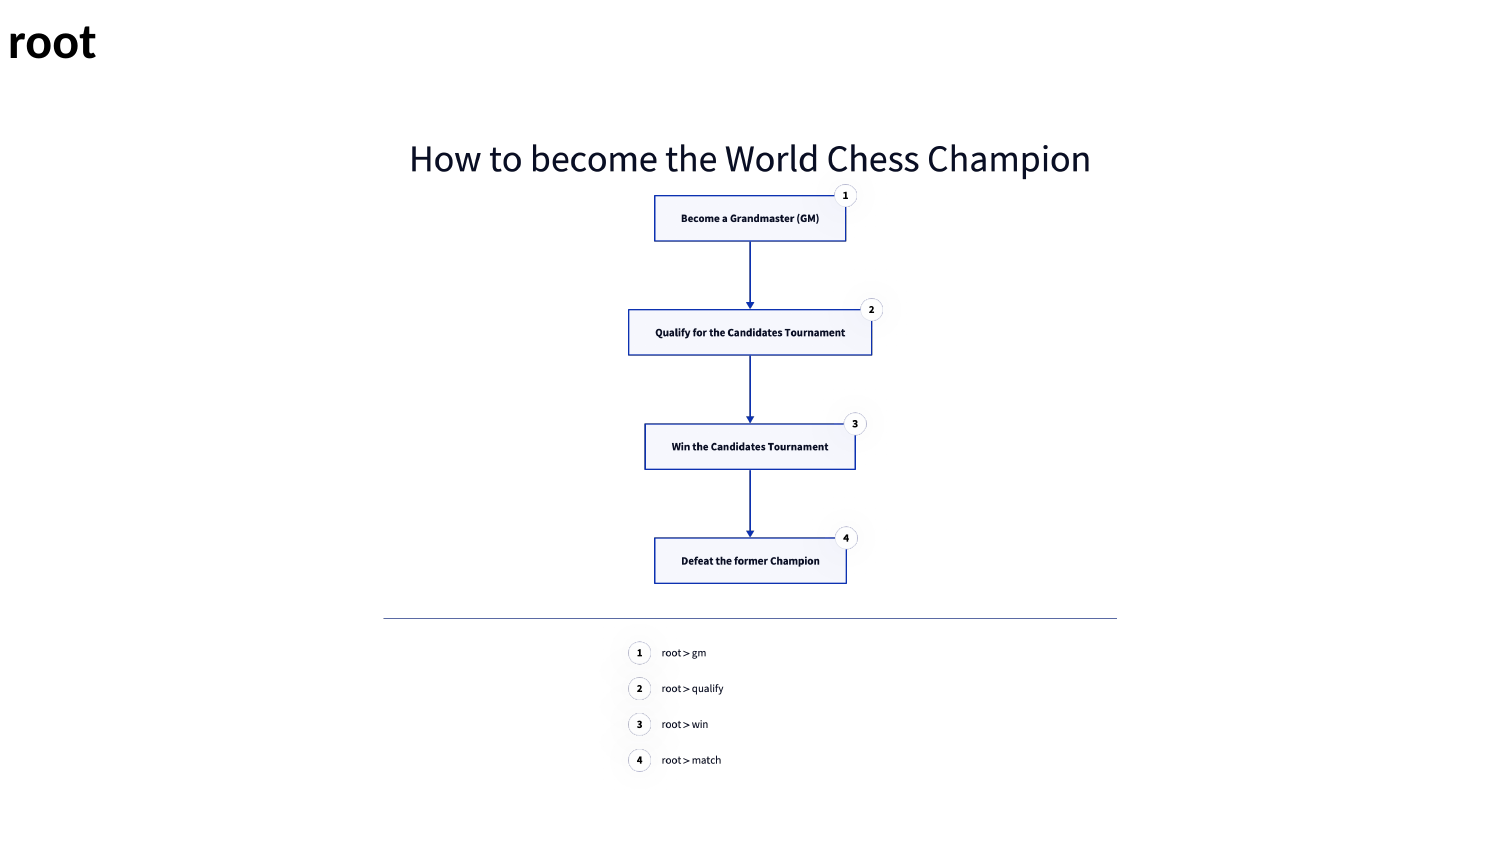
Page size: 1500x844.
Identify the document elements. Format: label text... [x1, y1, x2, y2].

text_box root [0, 0, 1500, 76]
picture [342, 64, 1158, 844]
